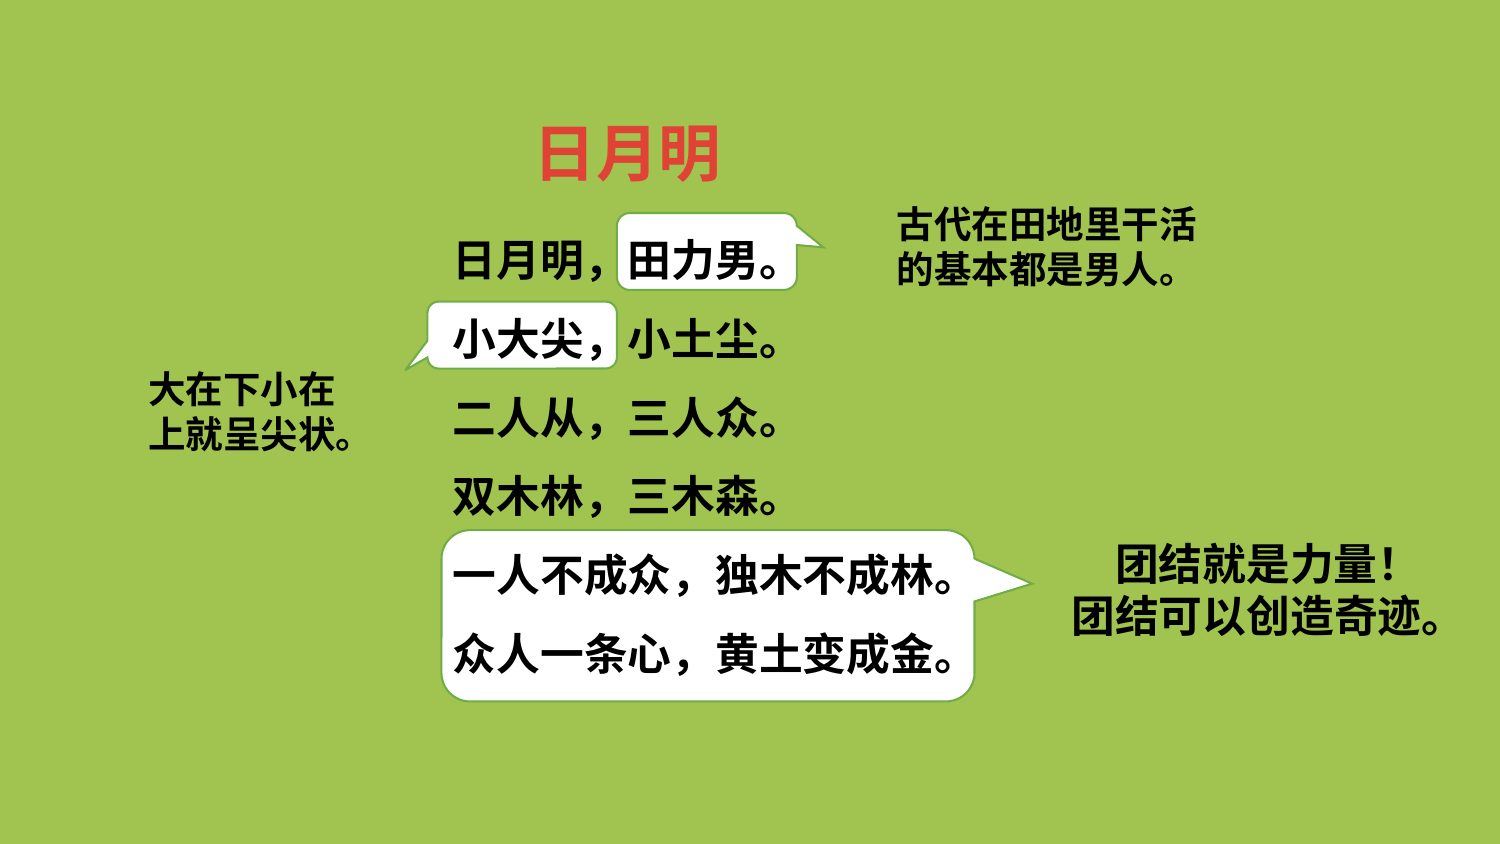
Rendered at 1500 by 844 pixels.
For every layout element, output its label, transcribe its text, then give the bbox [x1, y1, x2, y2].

text_box 日月明 [522, 108, 733, 195]
text_box [996, 566, 1036, 596]
text_box 大在下小在上就呈尖状。 [136, 360, 377, 462]
text_box [443, 685, 973, 703]
text_box [404, 300, 441, 372]
text_box 团结就是力量！ 团结可以创造奇迹。 [1046, 531, 1490, 648]
text_box 古代在田地里干活 的基本都是男人。 [885, 195, 1209, 297]
text_box 日月明，田力男。 小大尖，小土尘。 二人从，三人众。 双木林，三木森。 一人不成众，独木不成林。 众人一条心，黄土变成金。 [441, 201, 996, 685]
